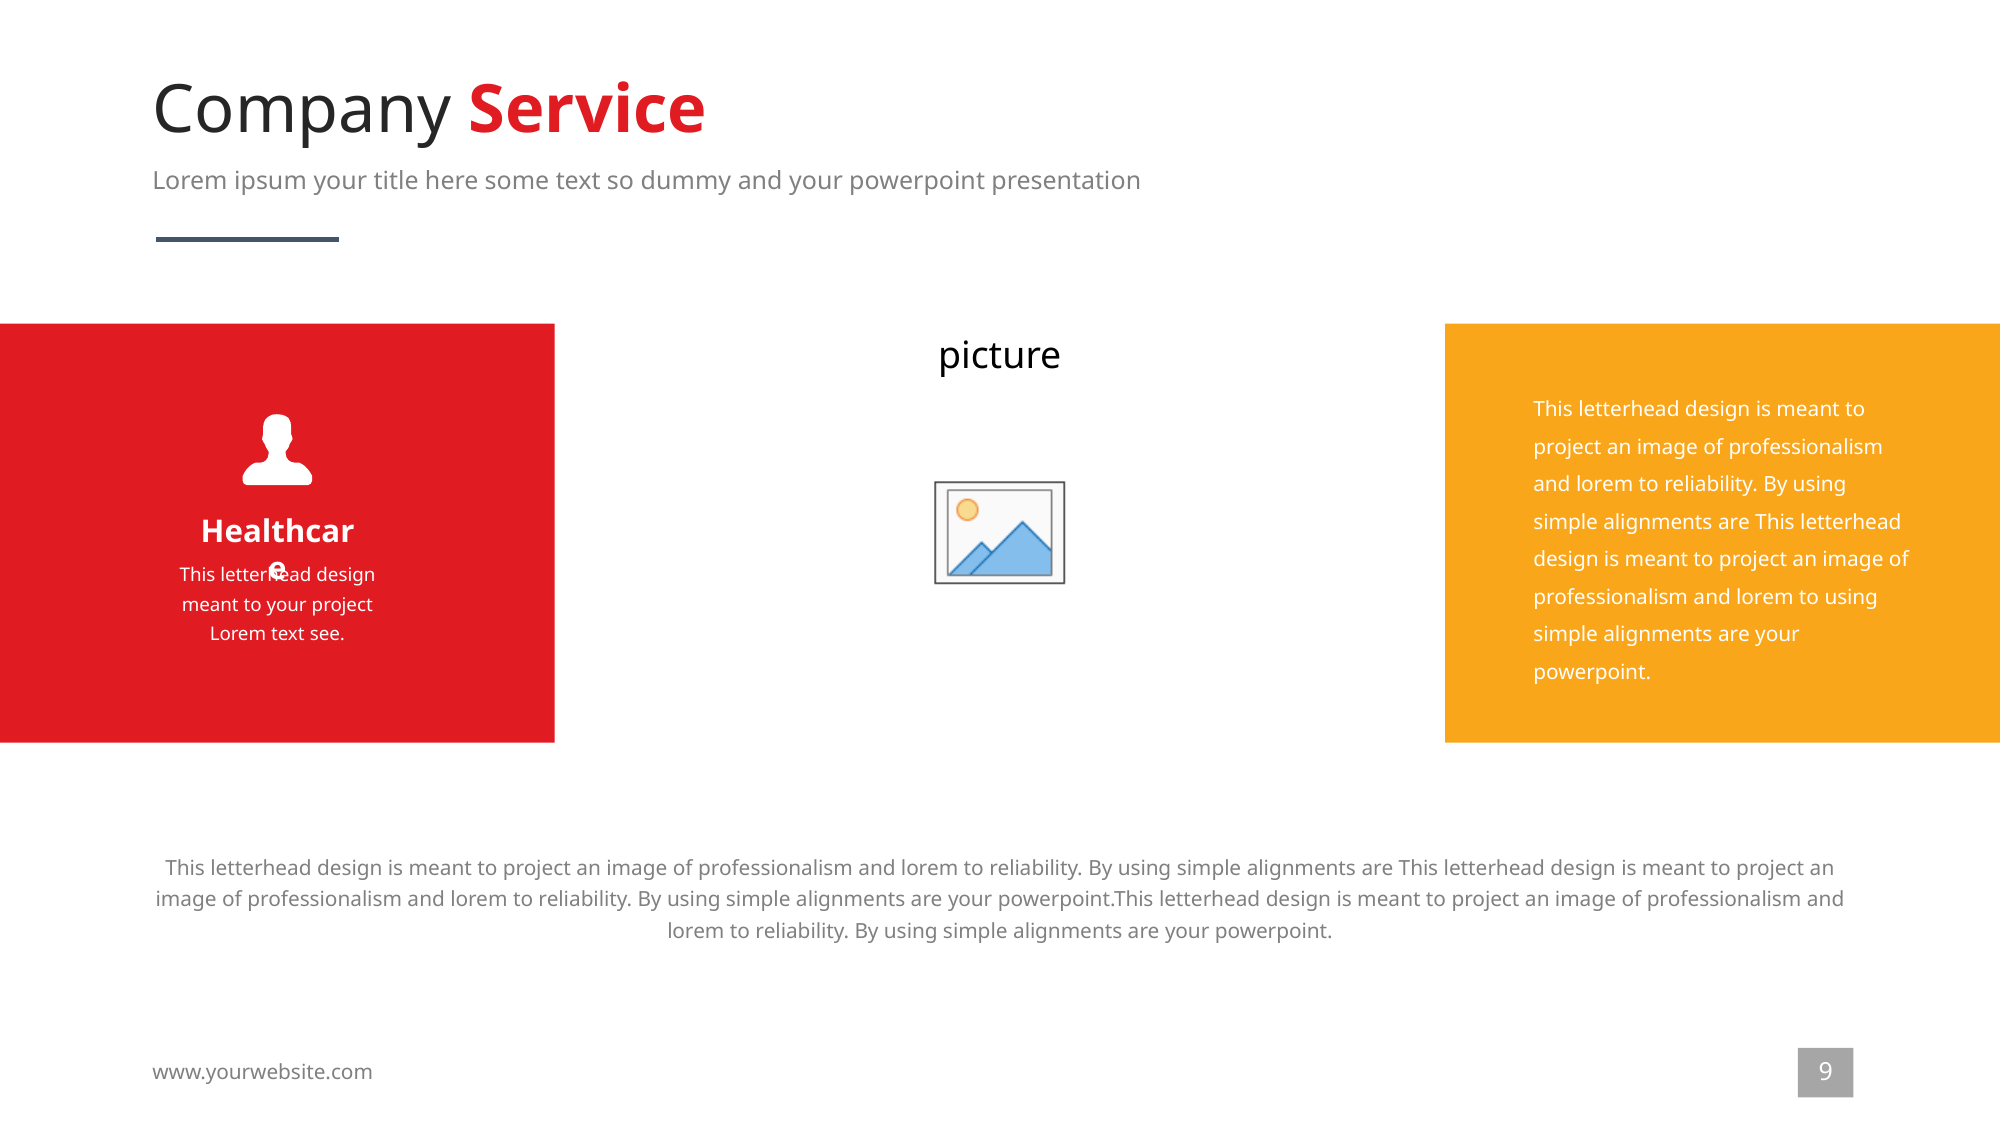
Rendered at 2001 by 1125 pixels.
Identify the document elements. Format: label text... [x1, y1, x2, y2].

footer www.yourwebsite.com [137, 1042, 415, 1103]
slide_number 9 [1788, 1042, 1863, 1103]
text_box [157, 414, 397, 653]
text_box [1444, 323, 2000, 744]
picture [574, 323, 1425, 743]
text_box [0, 323, 556, 744]
text_box This letterhead design is meant to project an image of professionalism and lorem to reliability. By using simple alignments are This letterhead design is meant to project an image of professionalism and lorem to reliability. By using simple alignments are your powerpoint.This letterhead design is meant to project an image of professionalism and lorem to reliability. By using simple alignments are your powerpoint. [137, 838, 1863, 953]
text_box This letterhead design is meant to project an image of professionalism and lorem to reliability. By using simple alignments are This letterhead design is meant to project an image of professionalism and lorem to using simple alignments are your powerpoint. [1533, 390, 1912, 676]
title Company Service [137, 55, 1863, 160]
list Lorem ipsum your title here some text so dummy and your powerpoint presentation [137, 160, 1863, 207]
